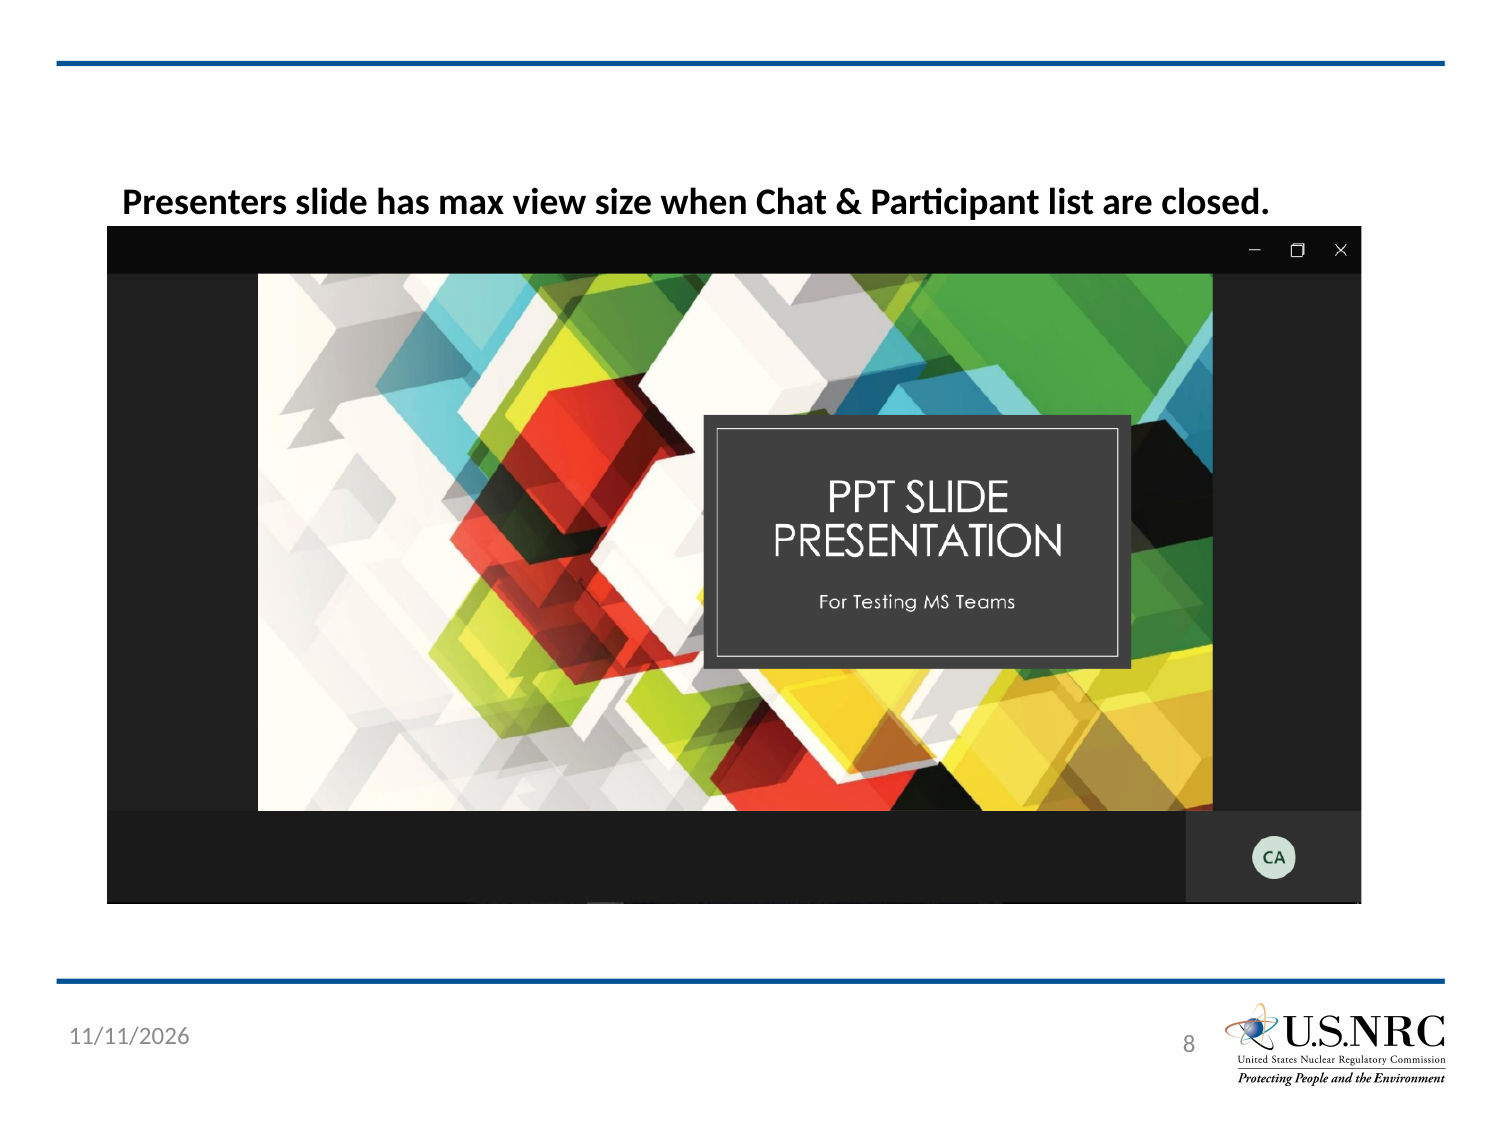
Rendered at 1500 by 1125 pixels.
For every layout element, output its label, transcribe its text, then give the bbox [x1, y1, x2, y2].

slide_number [53, 1004, 404, 1065]
picture [0, 0, 1500, 1125]
text_box Presenters slide has max view size when Chat & Participant list are closed. [107, 169, 1362, 225]
slide_number 8 [1030, 1012, 1211, 1073]
